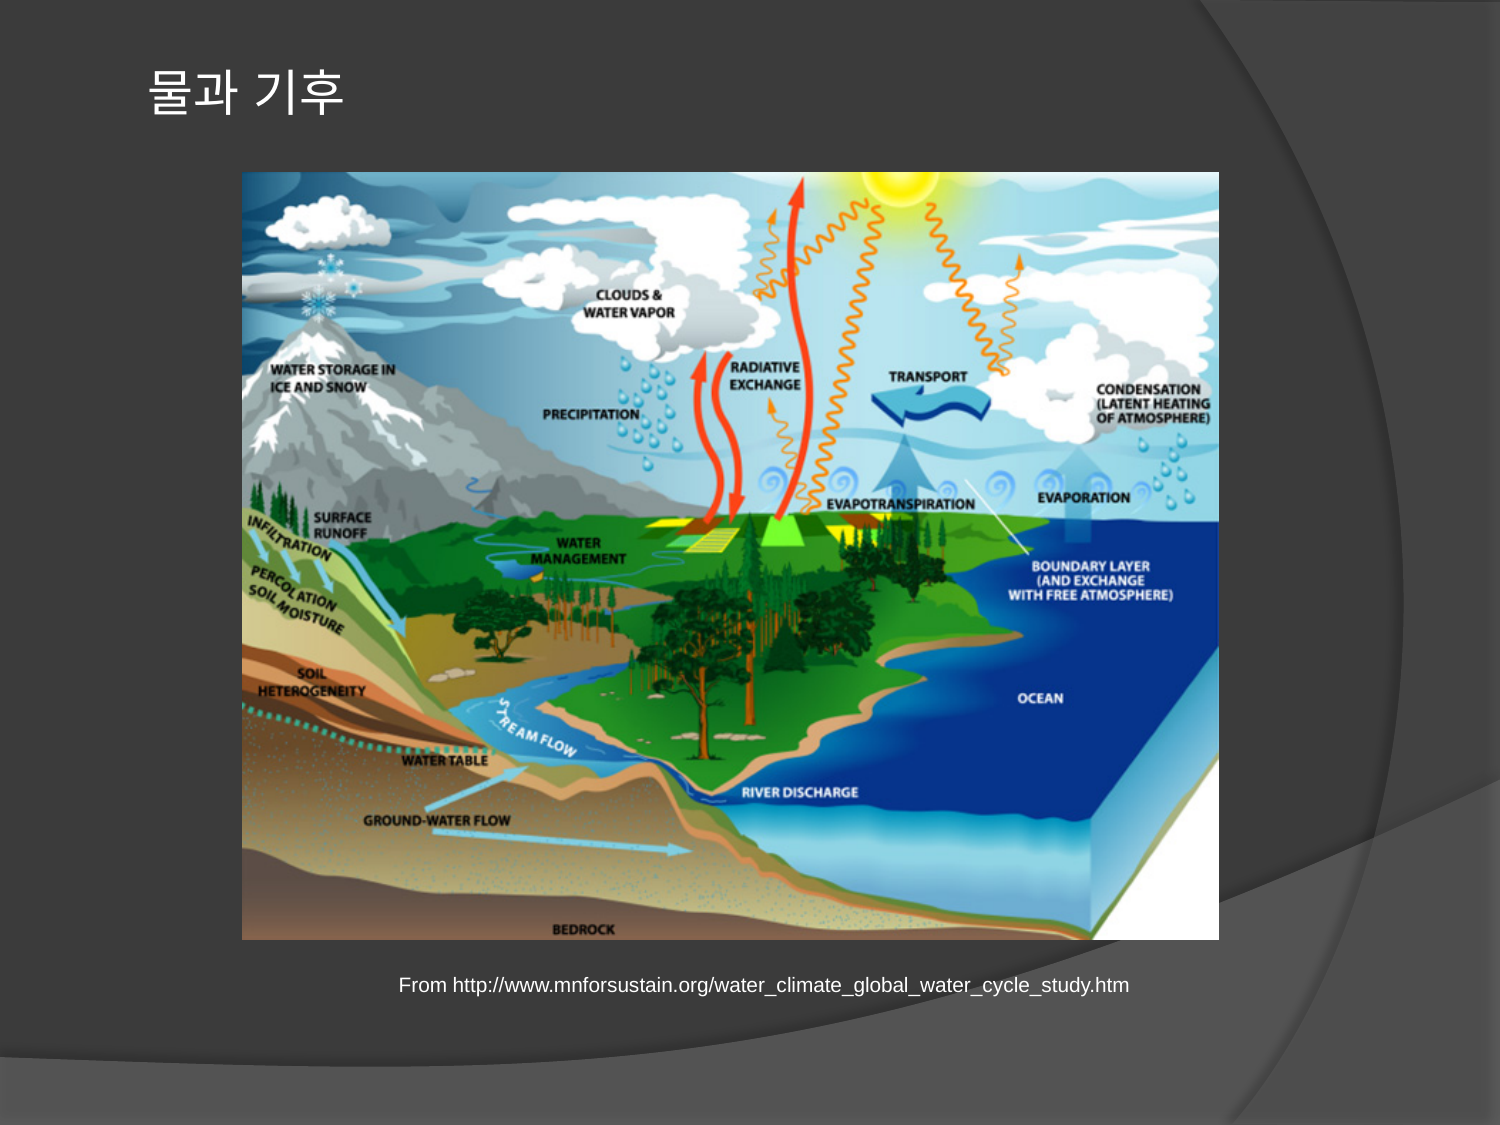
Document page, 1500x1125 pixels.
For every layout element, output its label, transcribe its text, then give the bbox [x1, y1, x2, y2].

text_box 물과 기후 [133, 54, 361, 130]
text_box From http://www.mnforsustain.org/water_climate_global_water_cycle_study.htm [383, 964, 1164, 1004]
picture [241, 172, 1219, 941]
